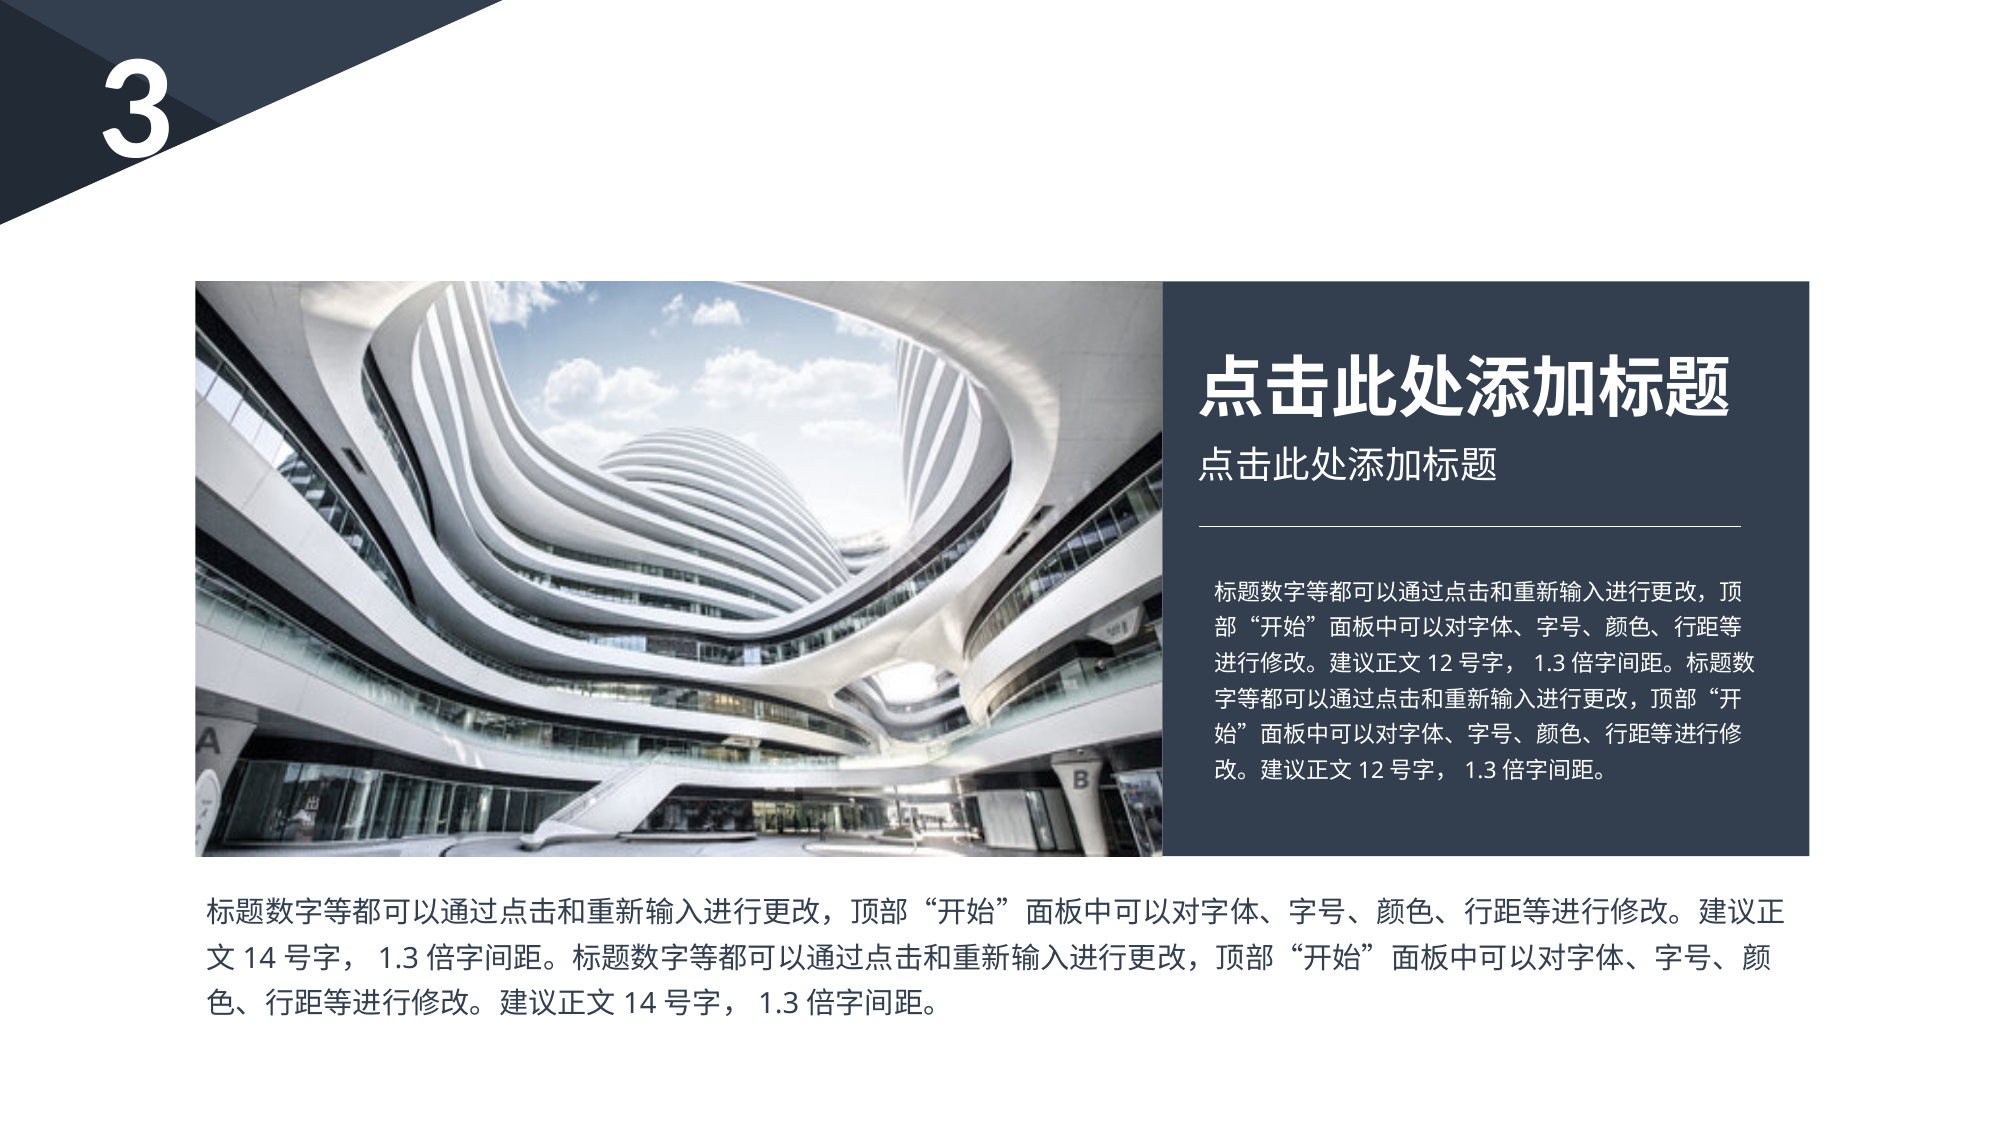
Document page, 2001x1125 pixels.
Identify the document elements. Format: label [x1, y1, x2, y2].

text_box [0, 0, 2000, 1125]
